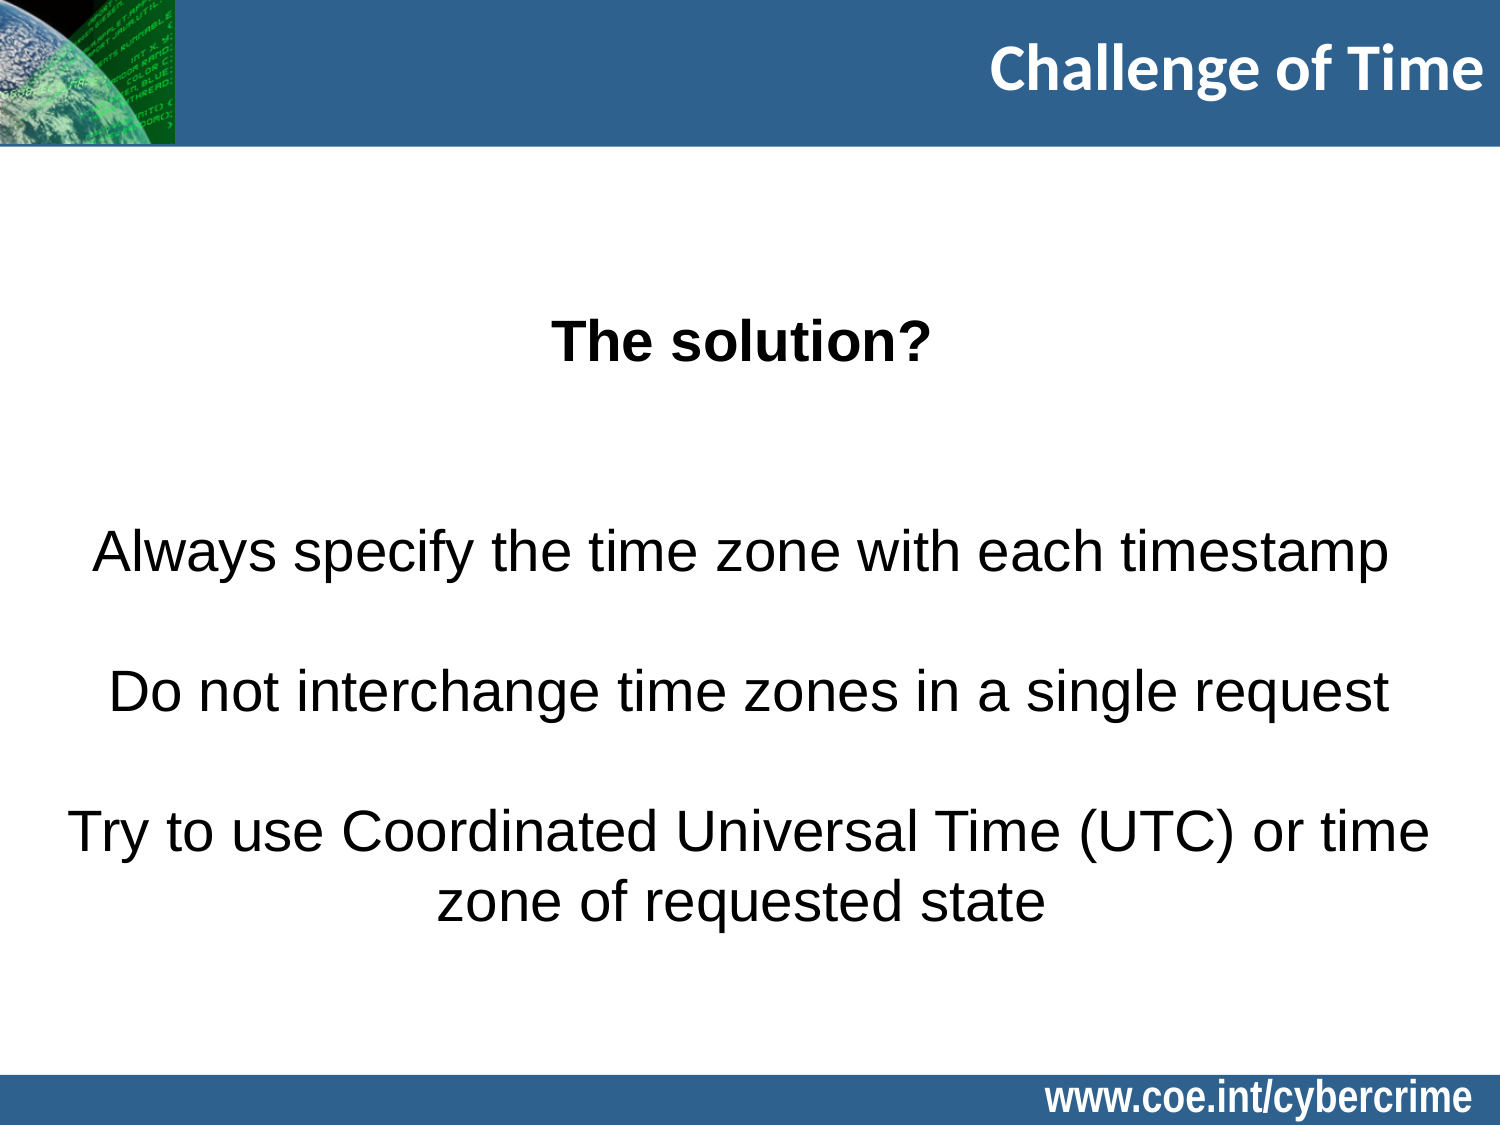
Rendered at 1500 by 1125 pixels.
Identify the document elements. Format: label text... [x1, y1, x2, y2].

picture [0, 0, 175, 144]
text_box www.coe.int/cybercrime [1030, 1059, 1500, 1125]
text_box The solution? Always specify the time zone with each timestamp Do not interchange time zones in a single request Try to use Coordinated Universal Time (UTC) or time zone of requested state [19, 156, 1481, 941]
text_box Challenge of Time [177, 0, 1500, 149]
text_box [0, 1073, 1030, 1125]
